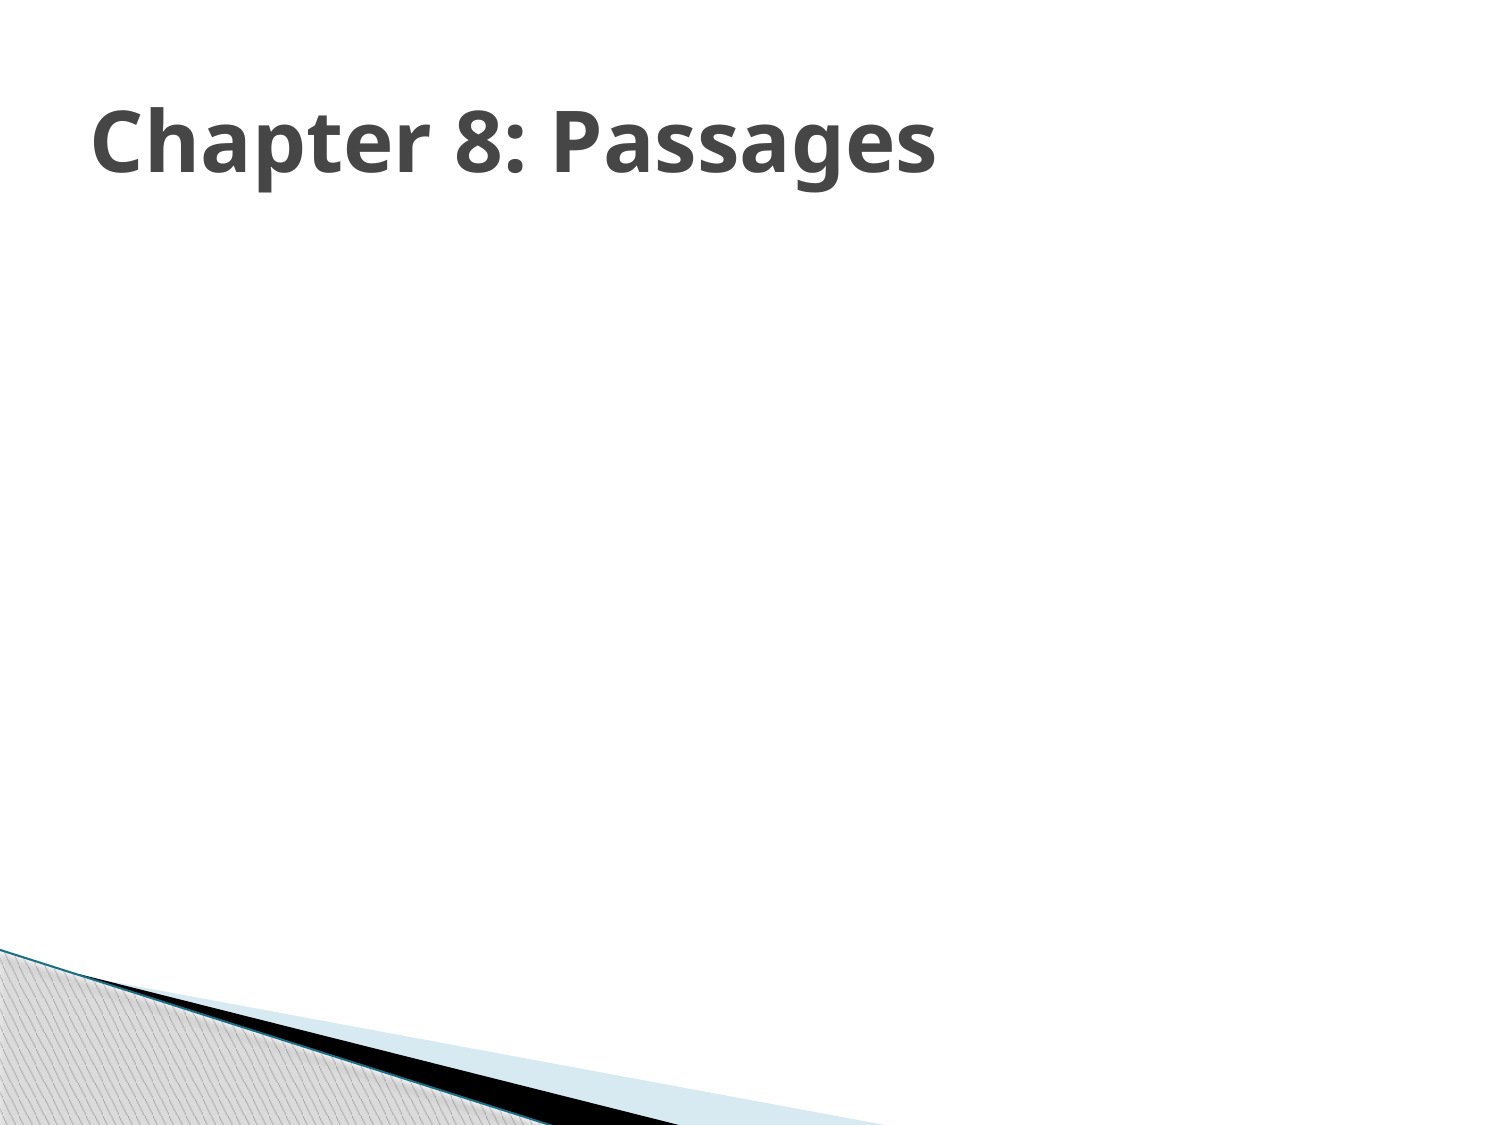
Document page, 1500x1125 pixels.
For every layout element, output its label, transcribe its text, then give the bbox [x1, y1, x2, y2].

title Chapter 8: Passages [75, 45, 1425, 233]
